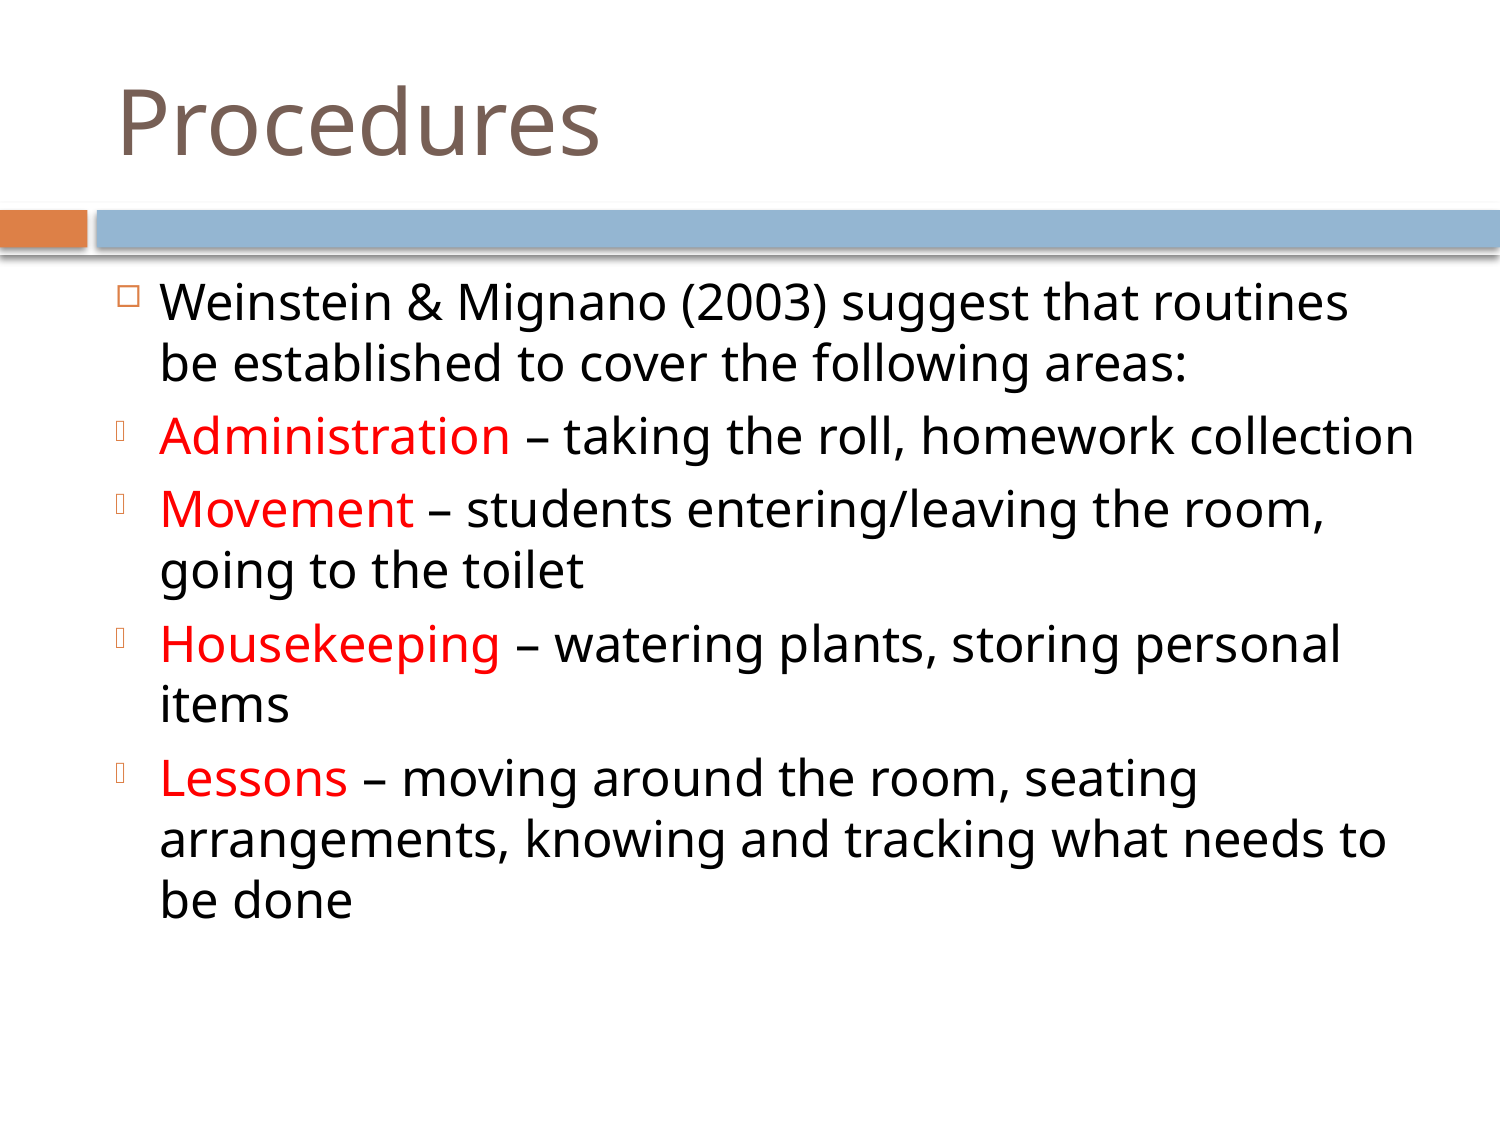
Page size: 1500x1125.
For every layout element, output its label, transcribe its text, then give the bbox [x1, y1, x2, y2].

title Procedures [100, 37, 1438, 200]
list Weinstein & Mignano (2003) suggest that routines be established to cover the following areas: Administration – taking the roll, homework collection Movement – students entering/leaving the room, going to the toilet Housekeeping – watering plants, storing personal items Lessons – moving around the room, seating arrangements, knowing and tracking what needs to be done [100, 262, 1438, 1000]
